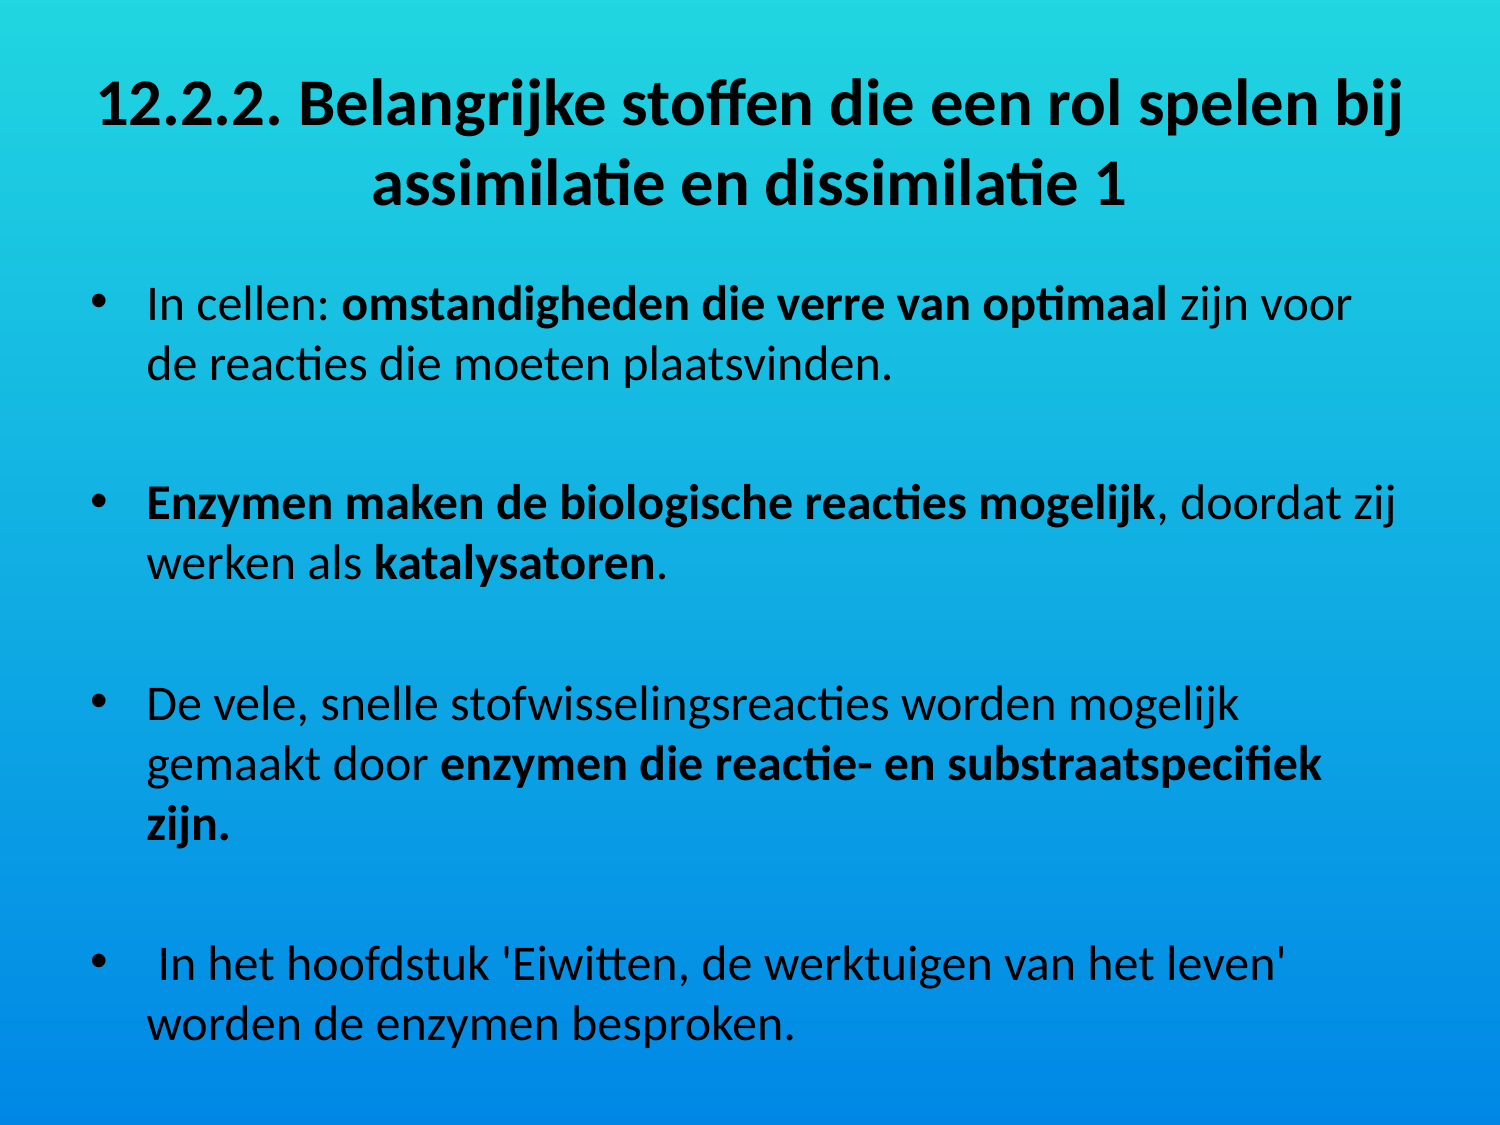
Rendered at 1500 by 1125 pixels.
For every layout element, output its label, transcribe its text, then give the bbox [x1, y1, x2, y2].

title 12.2.2. Belangrijke stoffen die een rol spelen bij assimilatie en dissimilatie 1 [75, 45, 1425, 233]
list In cellen: omstandigheden die verre van optimaal zijn voor de reacties die moeten plaatsvinden. Enzymen maken de biologische reacties mogelijk, doordat zij werken als katalysatoren. De vele, snelle stofwisselingsreacties worden mogelijk gemaakt door enzymen die reactie- en substraatspecifiek zijn. In het hoofdstuk 'Eiwitten, de werktuigen van het leven' worden de enzymen besproken. [75, 262, 1425, 1071]
